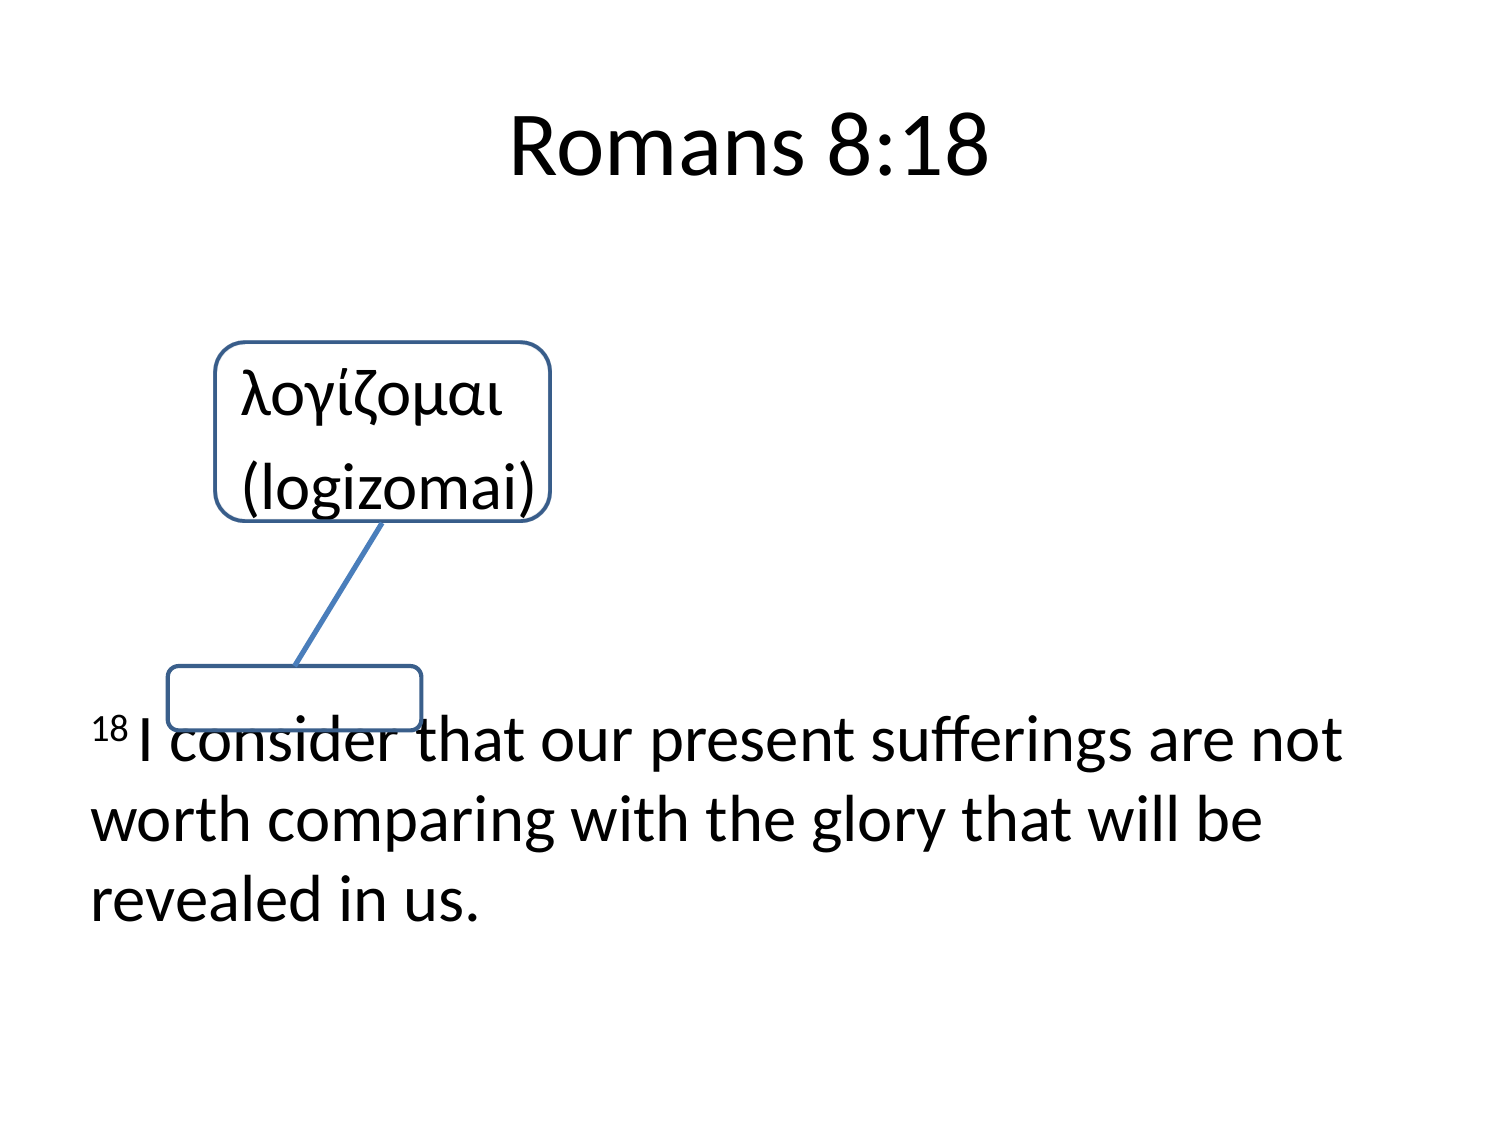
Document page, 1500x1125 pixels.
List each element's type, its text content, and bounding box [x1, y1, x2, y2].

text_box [294, 522, 383, 667]
list λογίζομαι (logizomai) 18 I consider that our present sufferings are not worth comparing with the glory that will be revealed in us. [75, 262, 1425, 1005]
title Romans 8:18 [75, 45, 1425, 233]
picture [212, 340, 552, 524]
text_box [165, 663, 424, 733]
